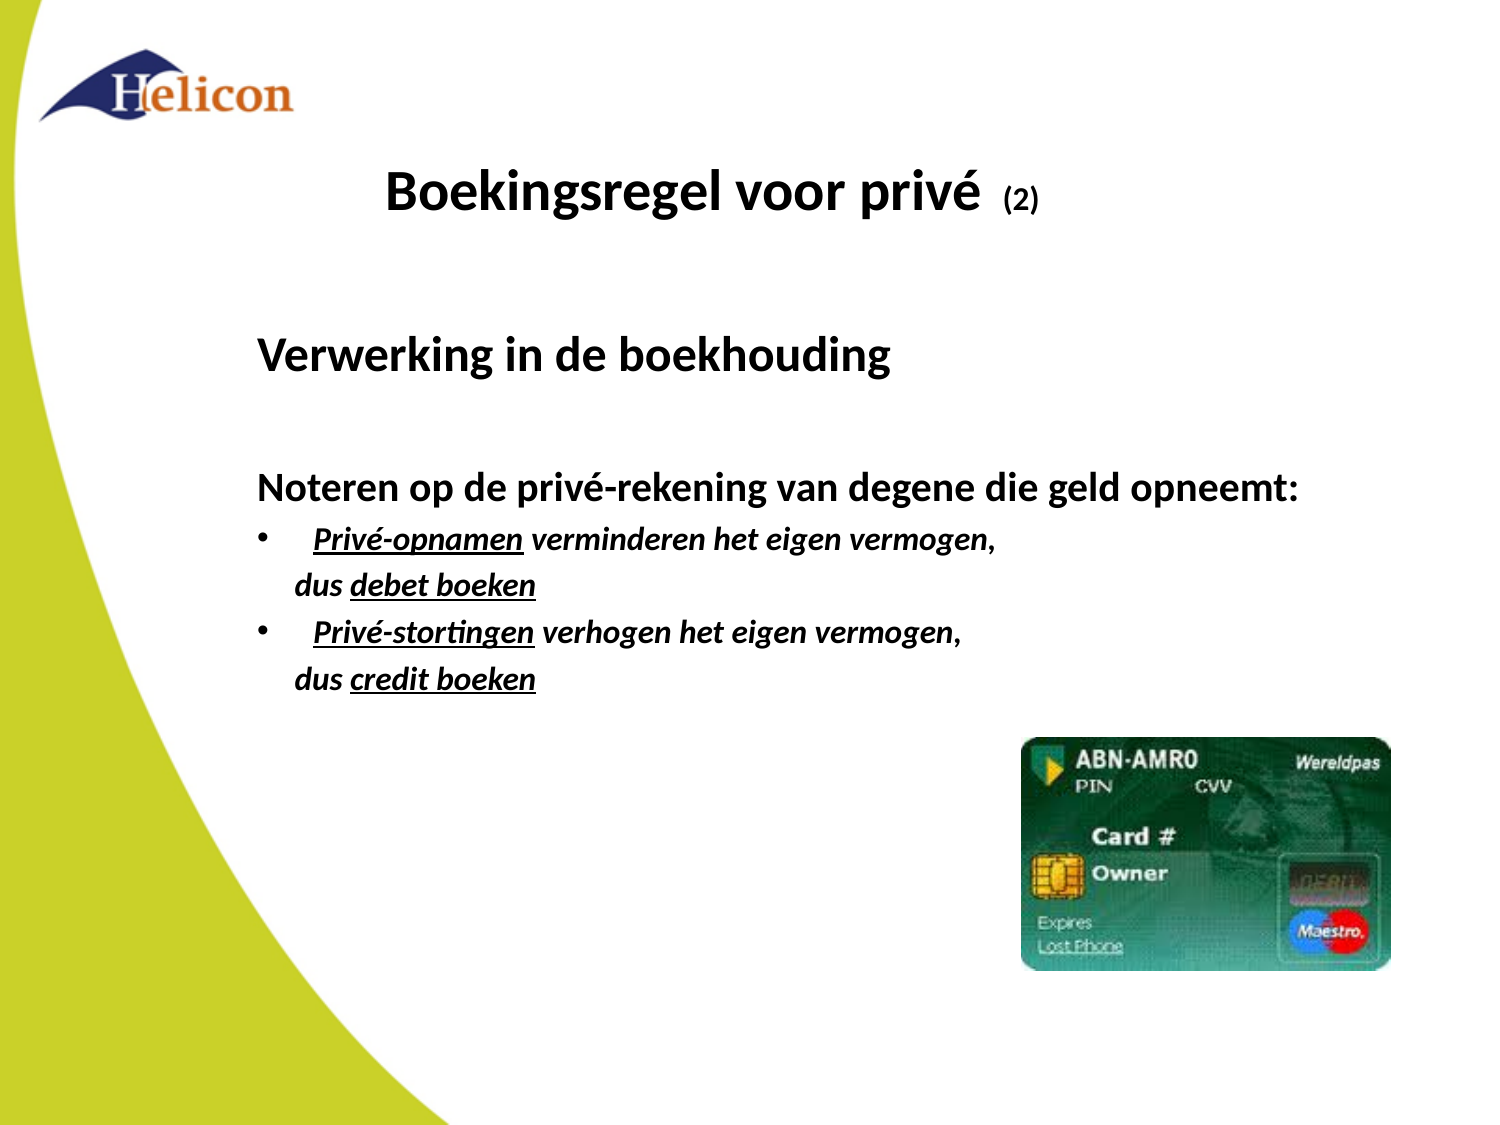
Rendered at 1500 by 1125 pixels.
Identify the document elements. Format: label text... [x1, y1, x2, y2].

picture [0, 0, 1500, 1125]
list Verwerking in de boekhouding Noteren op de privé-rekening van degene die geld opneemt: Privé-opnamen verminderen het eigen vermogen, dus debet boeken Privé-stortingen verhogen het eigen vermogen, dus credit boeken [242, 314, 1376, 990]
title Boekingsregel voor privé (2) [75, 79, 1351, 268]
